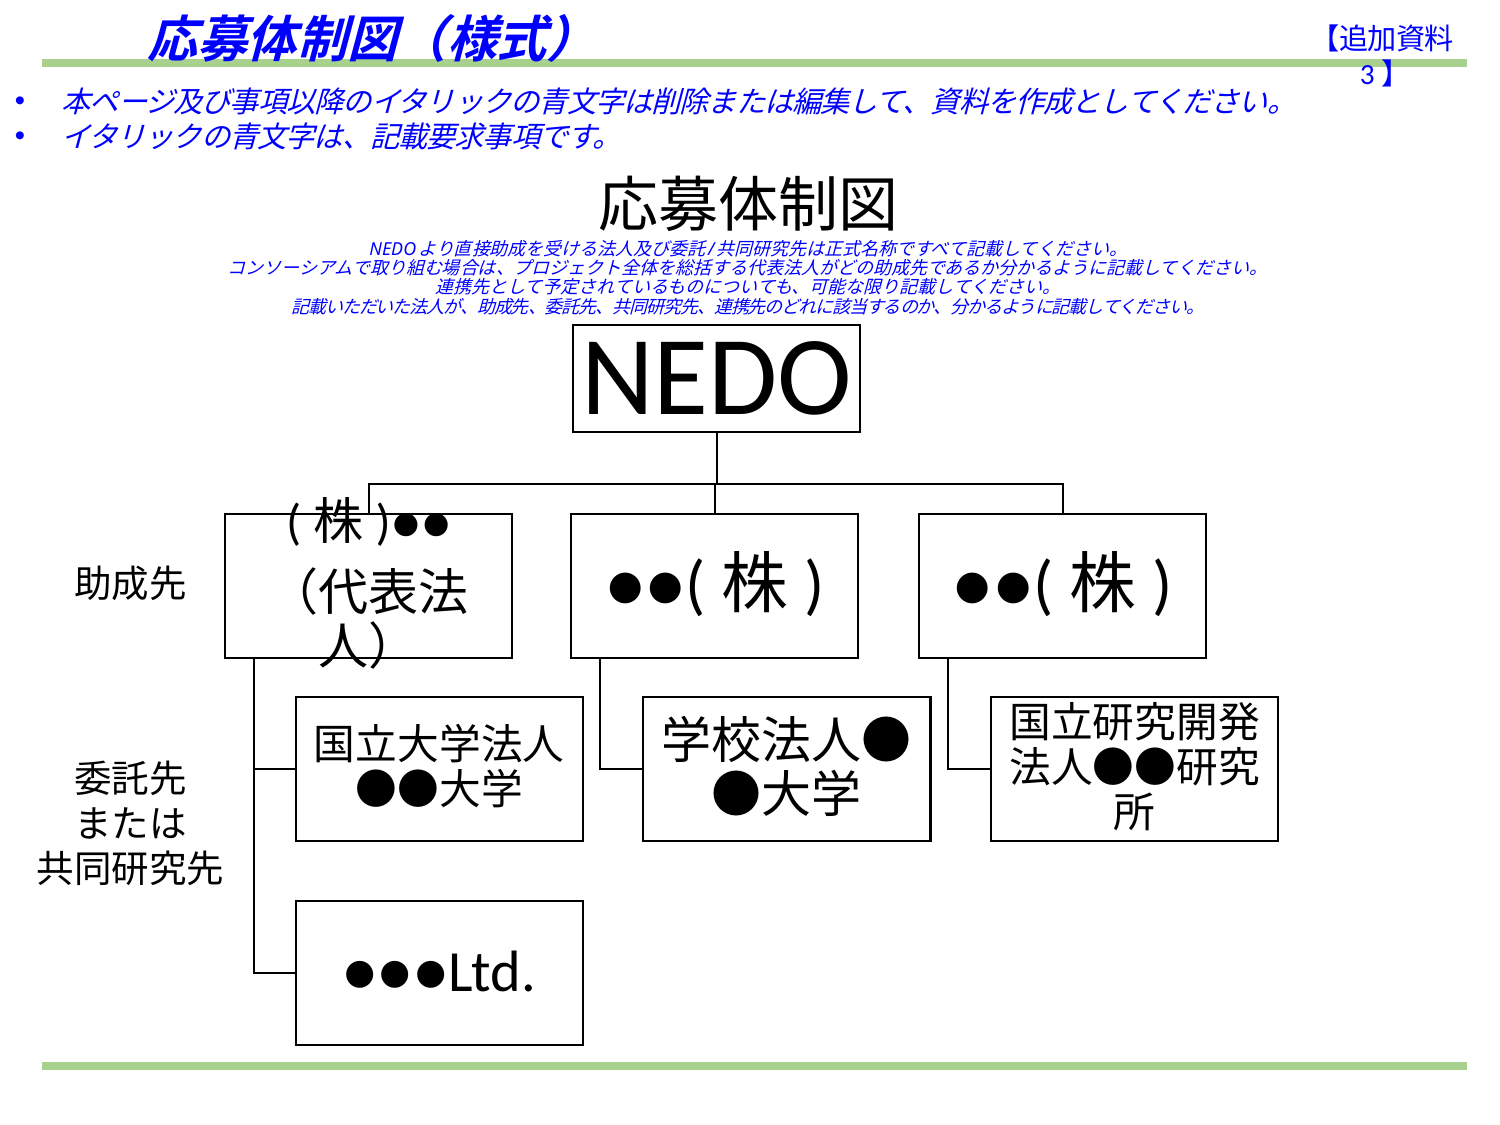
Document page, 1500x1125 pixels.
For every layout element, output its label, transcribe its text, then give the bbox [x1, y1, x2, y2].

text_box 応募体制図（様式） [0, 0, 744, 75]
text_box 本ページ及び事項以降のイタリックの青文字は削除または編集して、資料を作成としてください。 イタリックの青文字は、記載要求事項です。 [0, 75, 1500, 161]
text_box 応募体制図 NEDOより直接助成を受ける法人及び委託/共同研究先は正式名称ですべて記載してください。 コンソーシアムで取り組む場合は、プロジェクト全体を総括する代表法人がどの助成先であるか分かるように記載してください。 連携先として予定されているものについても、可能な限り記載してください。 記載いただいた法人が、助成先、委託先、共同研究先、連携先のどれに該当するのか、分かるように記載してください。 [101, 165, 1396, 324]
text_box 【追加資料3】 [1271, 12, 1500, 98]
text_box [58, 324, 1444, 1045]
text_box 委託先 または 共同研究先 [22, 747, 58, 897]
